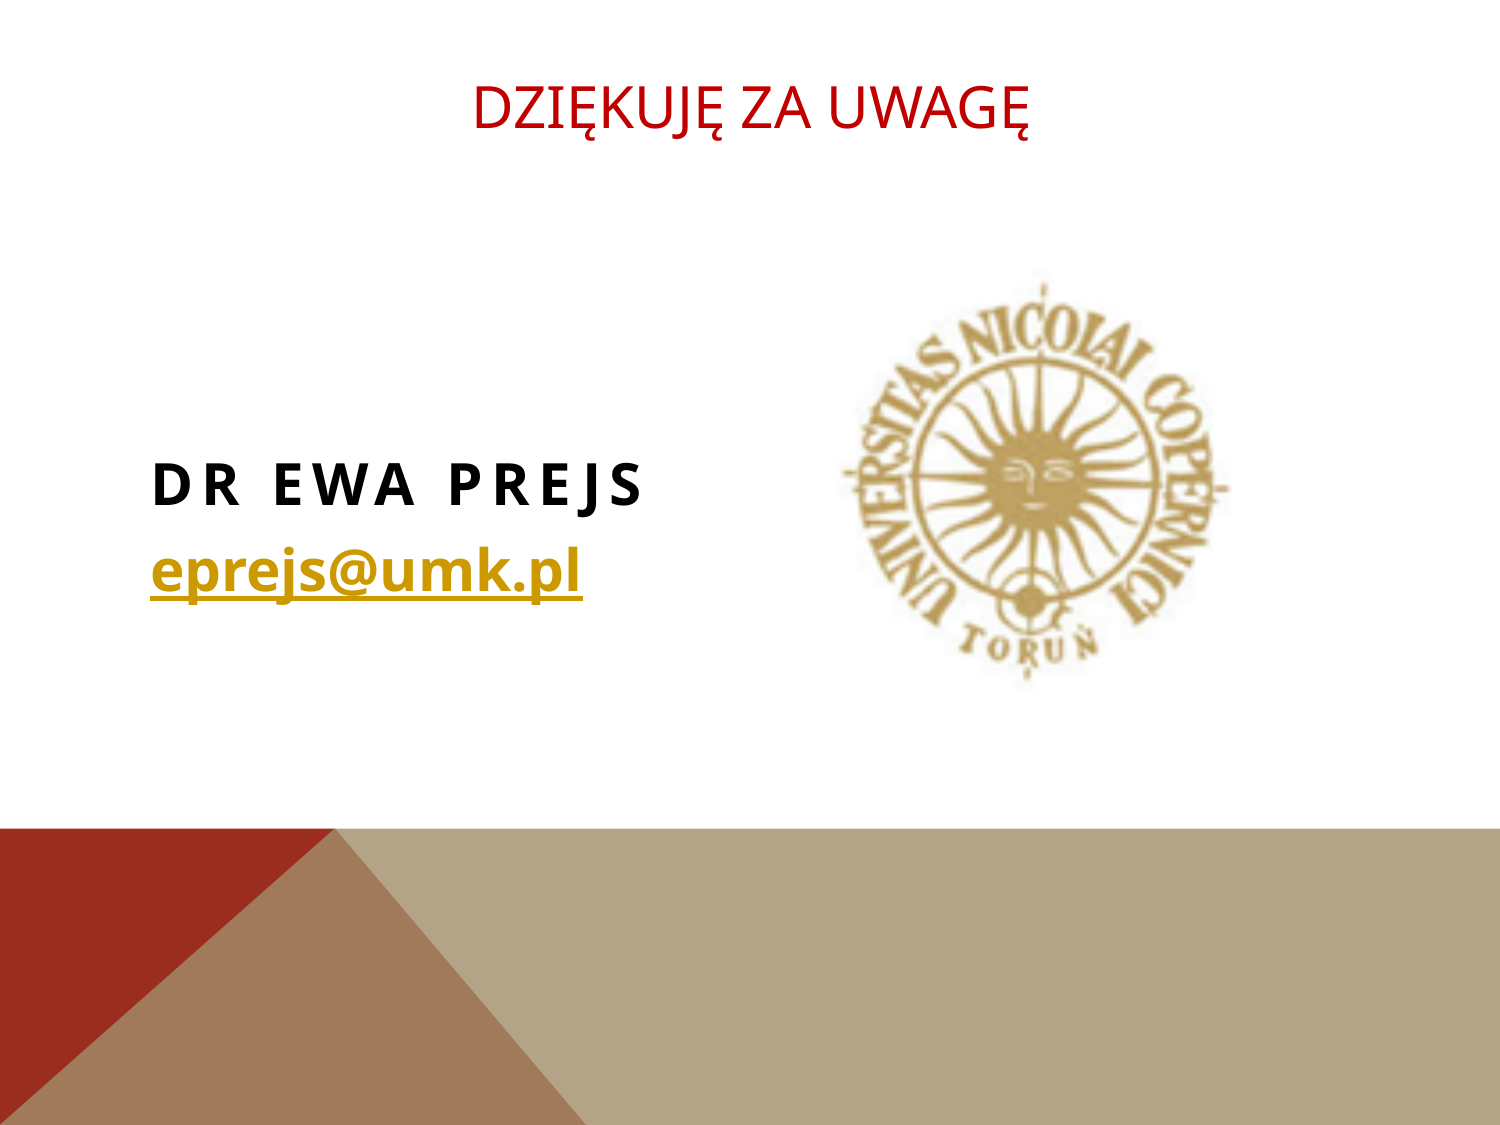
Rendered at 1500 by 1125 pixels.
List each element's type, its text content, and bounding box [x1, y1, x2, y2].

title Dziękuję za uwagę [134, 59, 1369, 150]
picture [770, 253, 1297, 716]
list DR EWA PREJS eprejs@umk.pl [135, 179, 660, 789]
